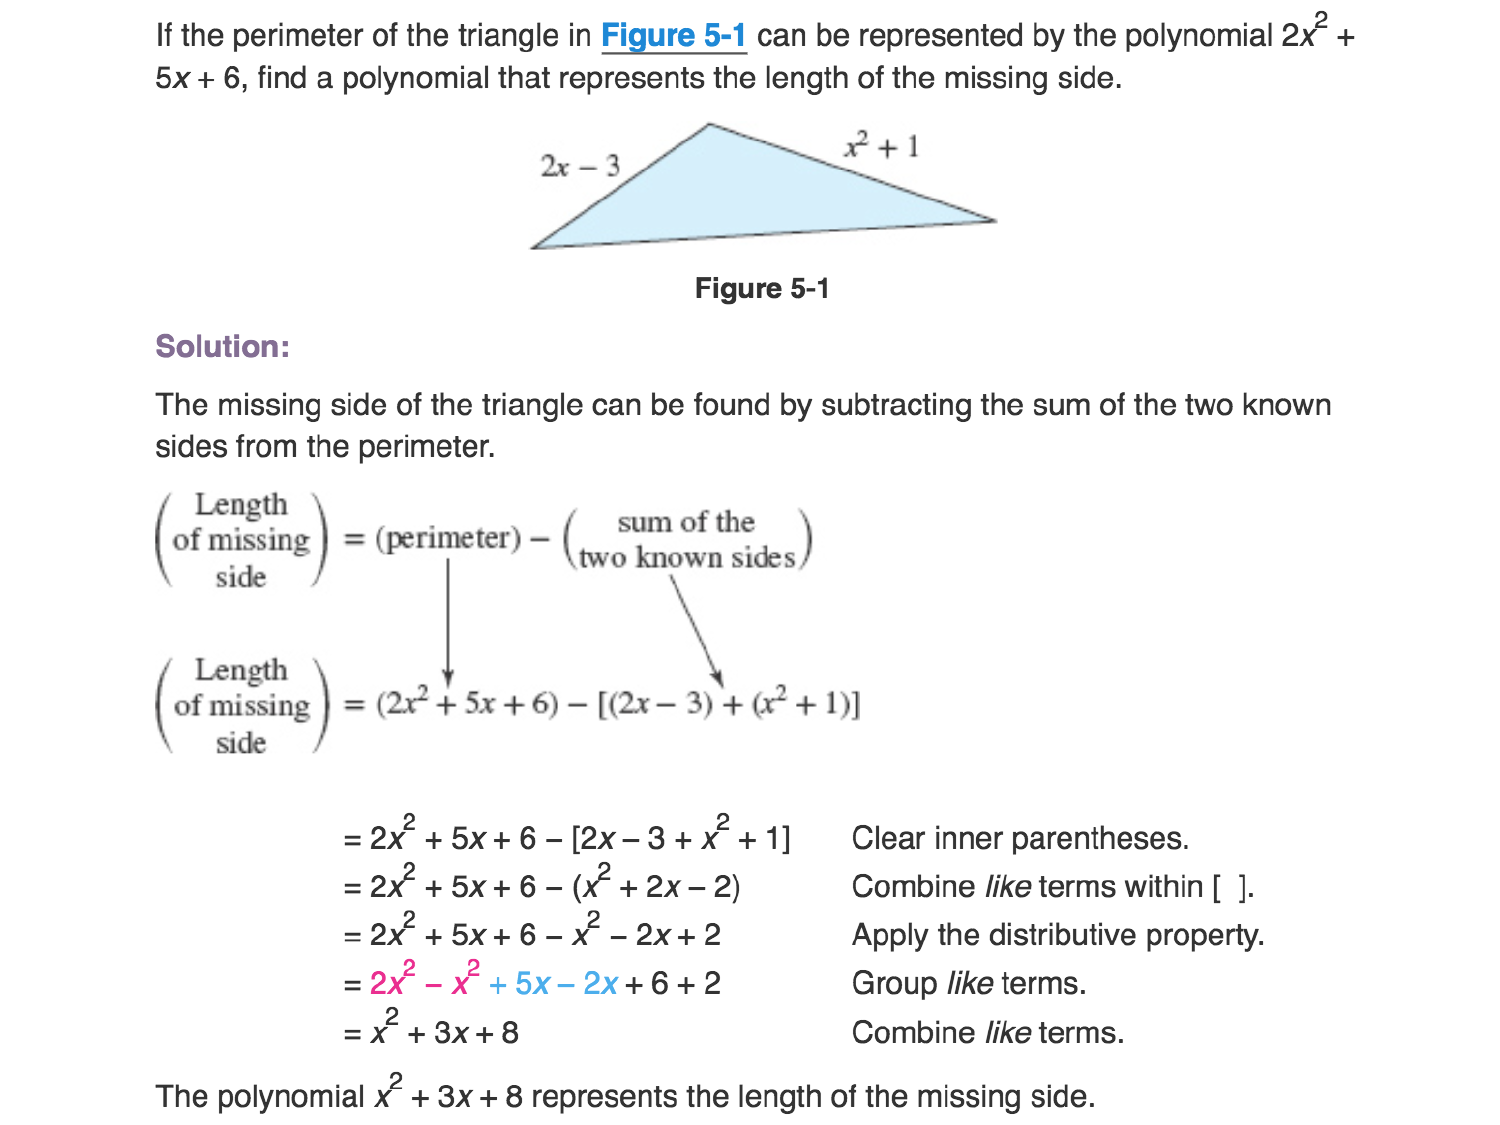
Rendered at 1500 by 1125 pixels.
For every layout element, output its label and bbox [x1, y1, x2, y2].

list [0, 0, 1500, 1118]
